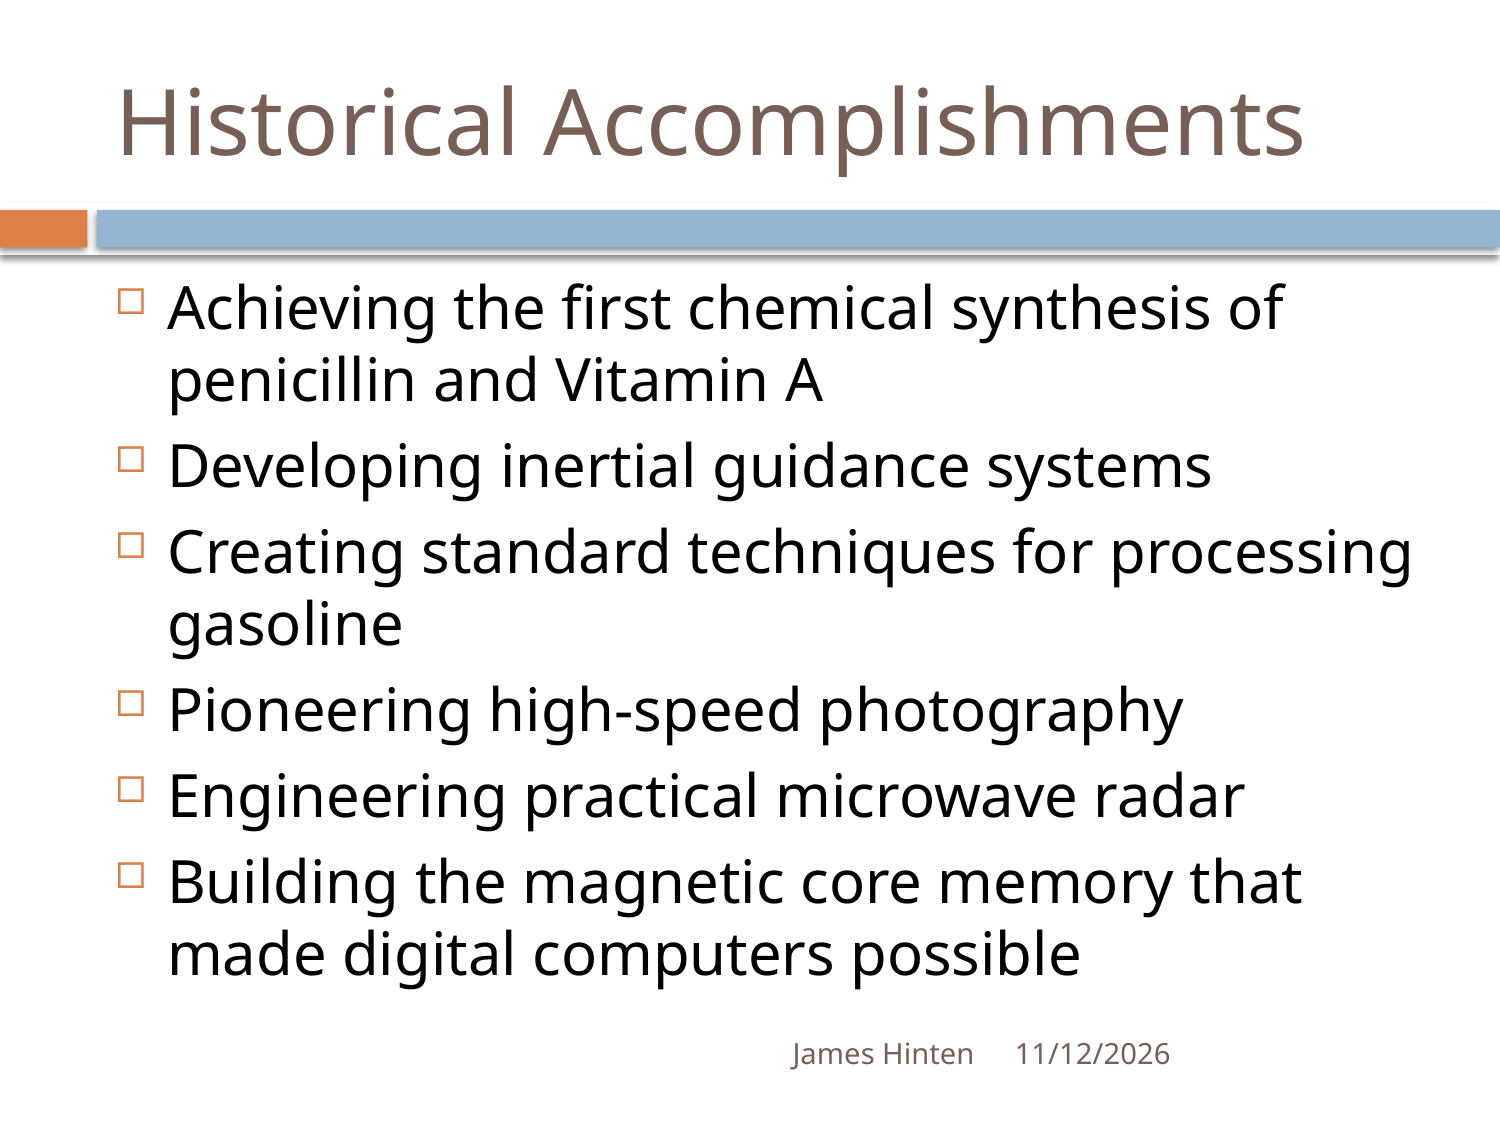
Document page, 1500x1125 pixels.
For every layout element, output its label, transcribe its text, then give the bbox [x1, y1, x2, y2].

title Historical Accomplishments [100, 37, 1438, 200]
footer James Hinten [99, 1024, 990, 1085]
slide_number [999, 1025, 1438, 1085]
list Achieving the first chemical synthesis of penicillin and Vitamin A Developing inertial guidance systems Creating standard techniques for processing gasoline Pioneering high-speed photography Engineering practical microwave radar Building the magnetic core memory that made digital computers possible [100, 262, 1438, 1000]
